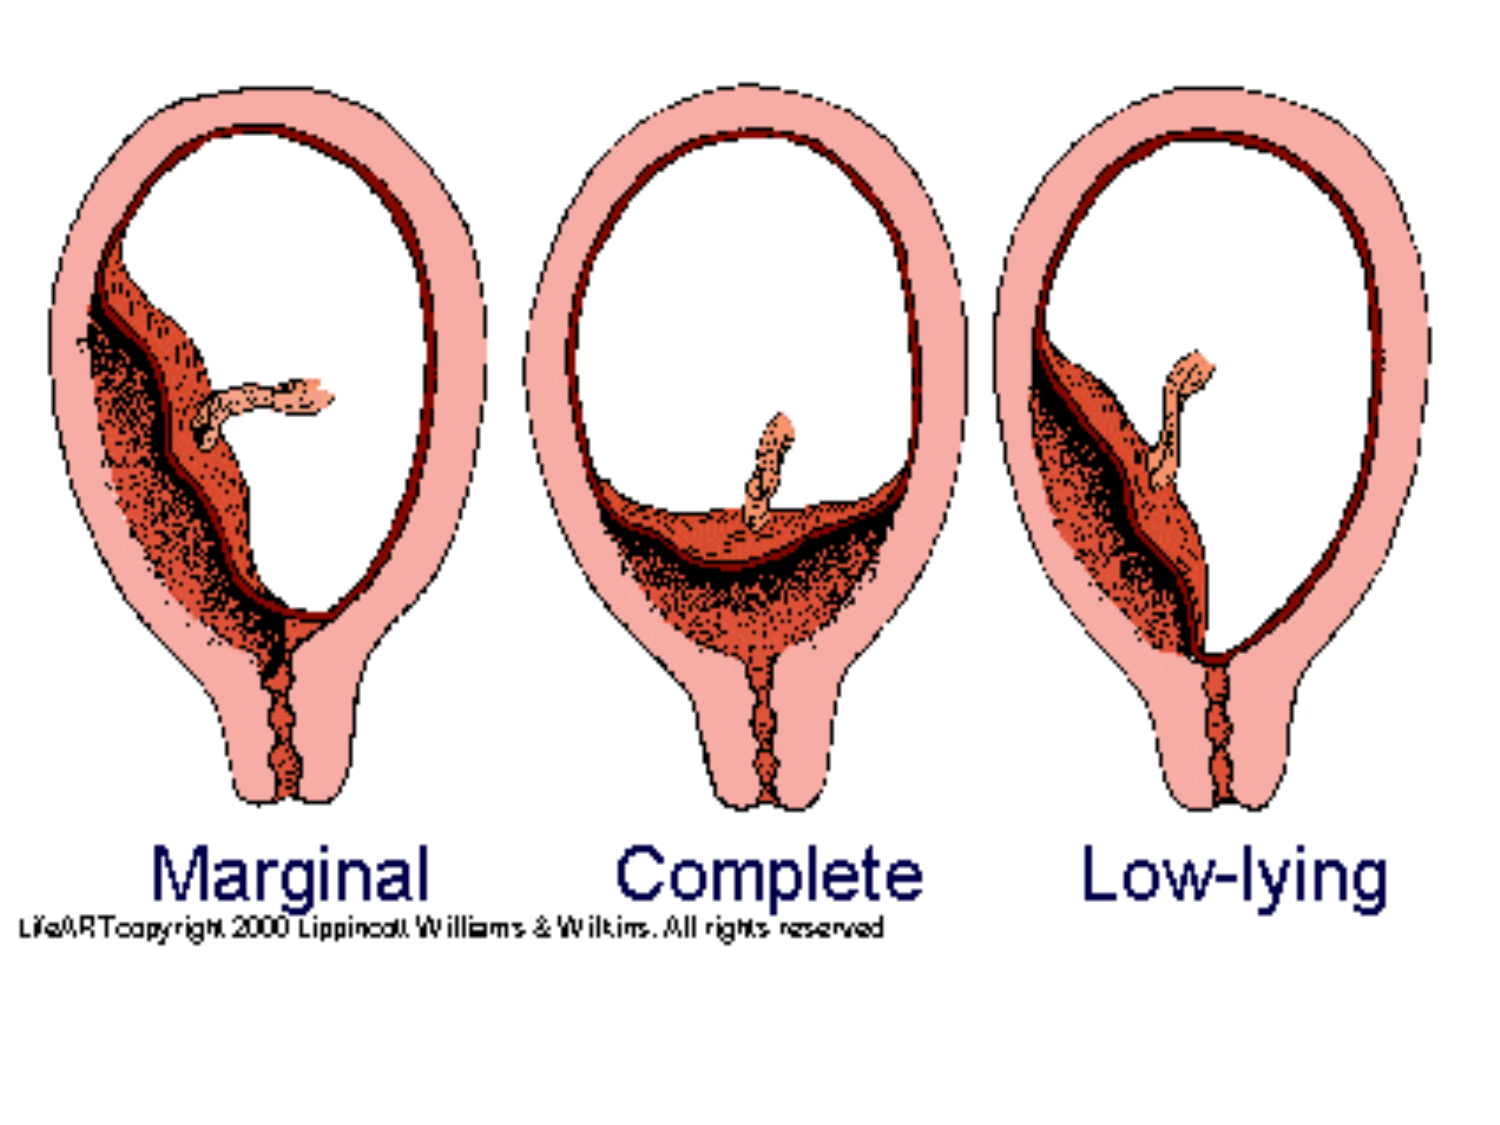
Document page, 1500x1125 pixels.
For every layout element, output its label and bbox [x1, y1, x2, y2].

list [0, 62, 1500, 951]
